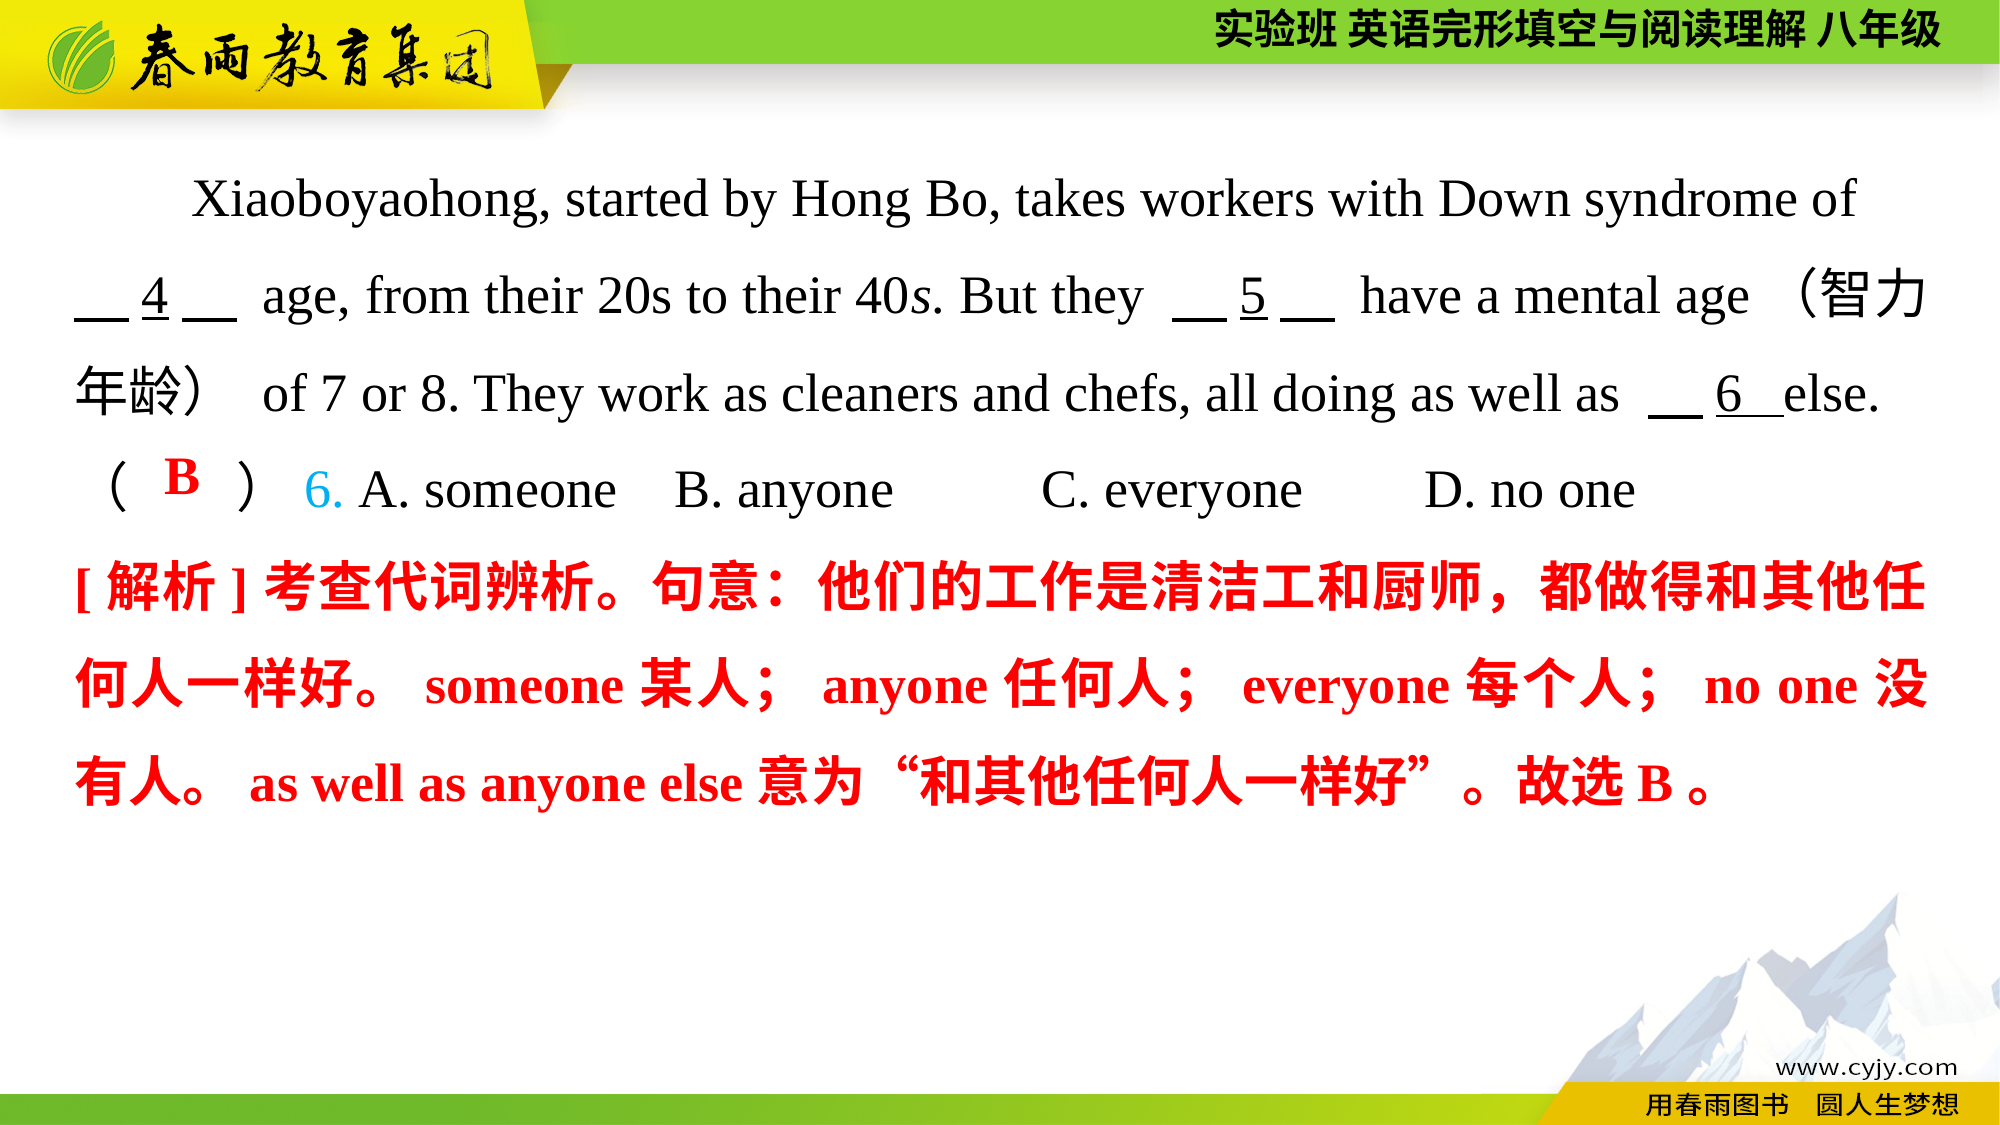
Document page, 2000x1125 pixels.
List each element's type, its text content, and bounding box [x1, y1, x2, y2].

list Xiaoboyaohong, started by Hong Bo, takes workers with Down syndrome of 4 age, from their 20s to their 40s. But they 5 have a mental age（智力年龄） of 7 or 8. They work as cleaners and chefs, all doing as well as 6 .else. [59, 122, 1944, 413]
picture [0, 0, 2000, 1125]
text_box （ ）6. A. someone B. anyone C. everyone D. no one [59, 413, 1944, 512]
text_box [解析]考查代词辨析。句意：他们的工作是清洁工和厨师，都做得和其他任何人一样好。someone某人；anyone任何人；everyone每个人；no one没有人。as well as anyone else意为“和其他任何人一样好”。故选B。 [59, 512, 1944, 820]
text_box B [149, 433, 216, 512]
